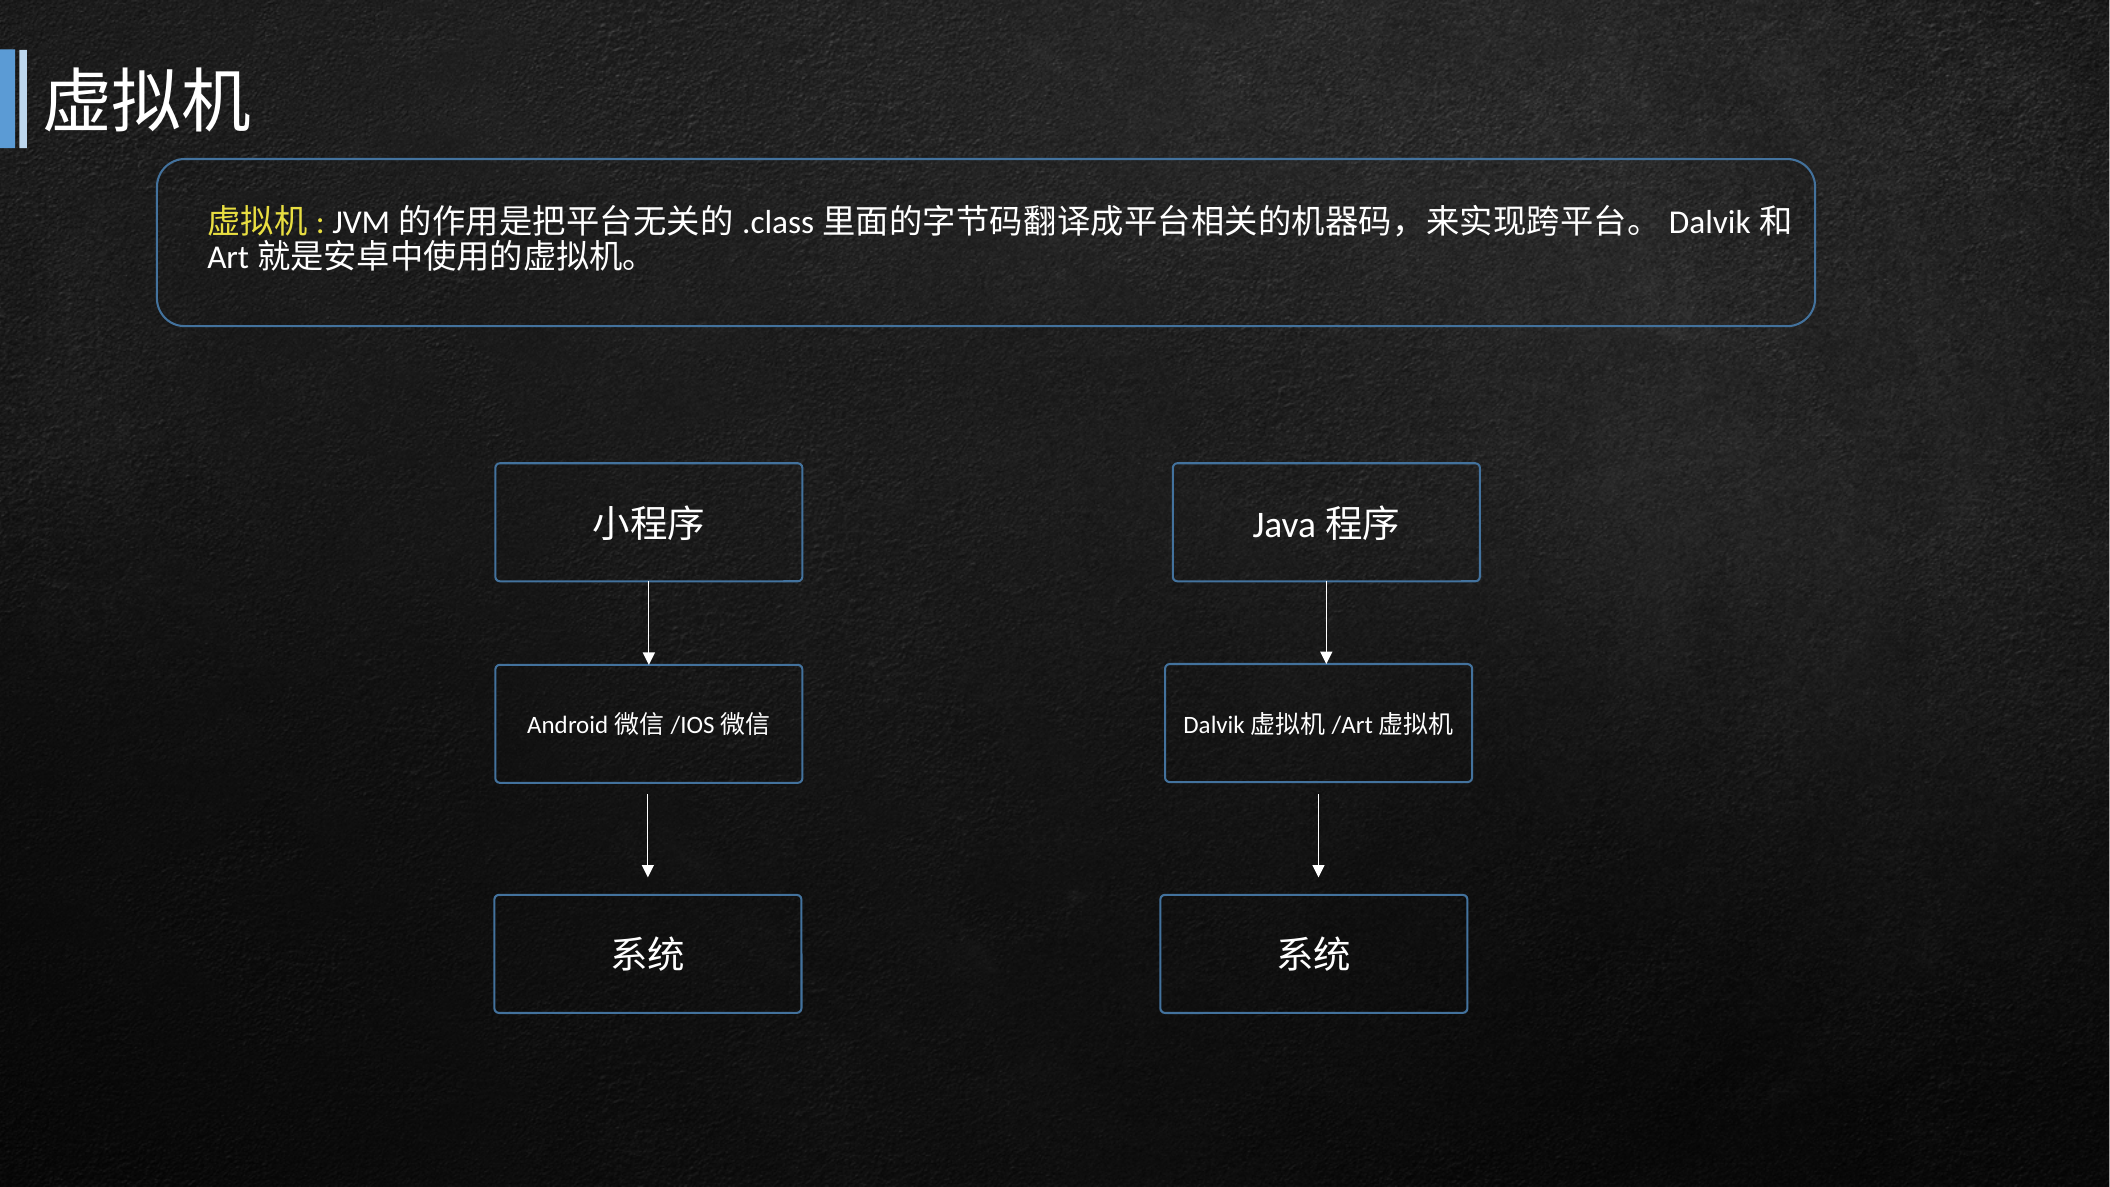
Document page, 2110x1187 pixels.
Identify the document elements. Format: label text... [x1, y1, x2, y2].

text_box 系统 [493, 893, 803, 1015]
text_box Android微信/IOS微信 [494, 663, 804, 784]
picture [0, 0, 2110, 1187]
text_box 小程序 [494, 462, 804, 583]
text_box Dalvik虚拟机/Art虚拟机 [1164, 662, 1474, 784]
text_box Java程序 [1171, 462, 1482, 583]
text_box [155, 157, 1817, 328]
text_box 系统 [1159, 893, 1469, 1015]
title 虚拟机 [26, 53, 2005, 155]
